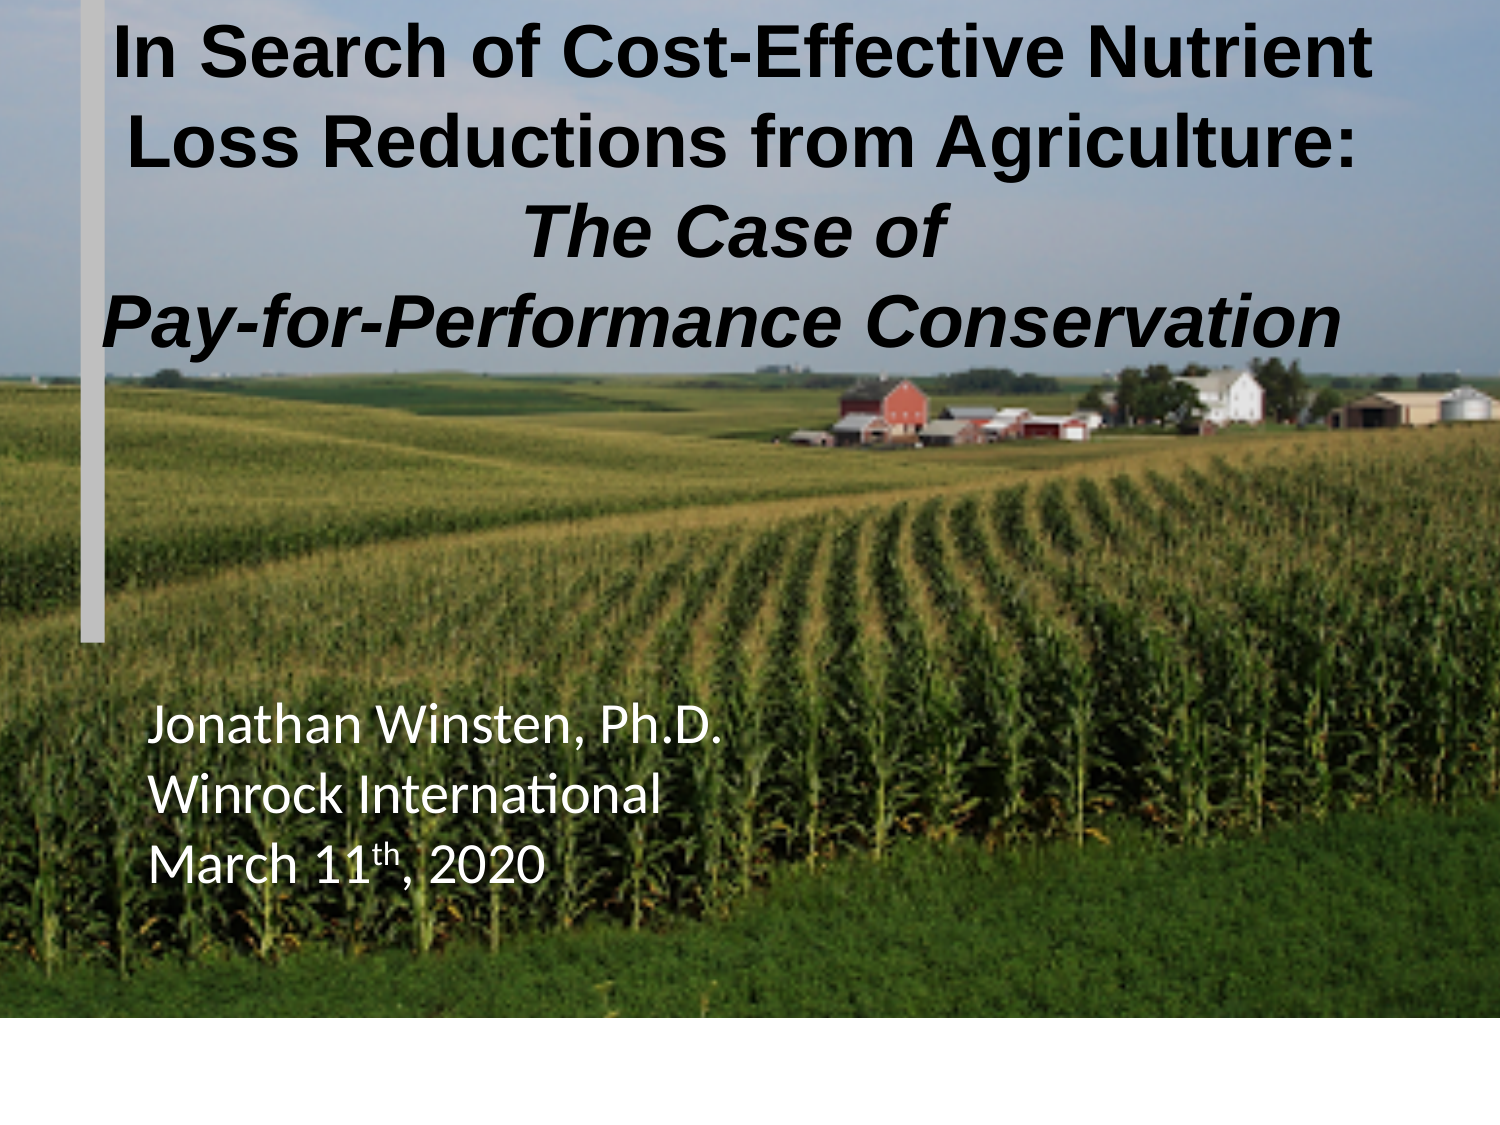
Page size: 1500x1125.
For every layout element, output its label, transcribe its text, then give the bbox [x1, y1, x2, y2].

picture [0, 0, 1500, 1018]
list Jonathan Winsten, Ph.D. Winrock International March 11th, 2020 [131, 677, 1446, 852]
list In Search of Cost-Effective Nutrient Loss Reductions from Agriculture: The Case of Pay-for-Performance Conservation [0, 0, 1488, 341]
